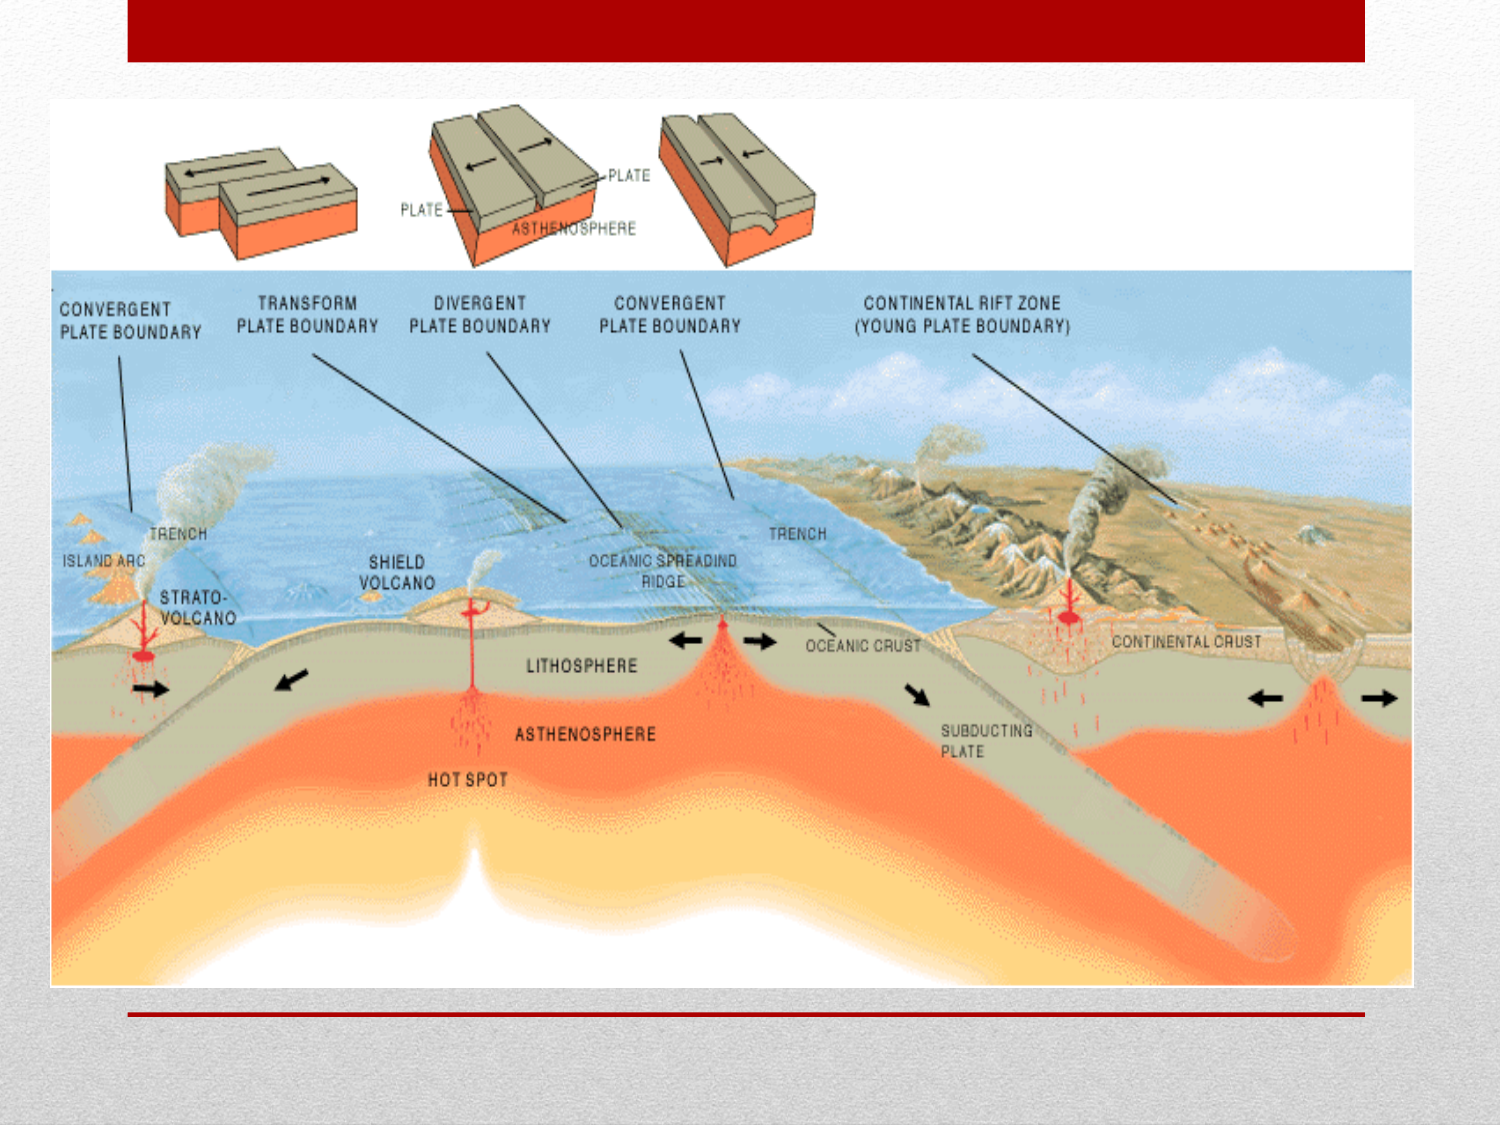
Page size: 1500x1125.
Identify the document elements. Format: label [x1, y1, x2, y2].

picture [49, 99, 1414, 989]
